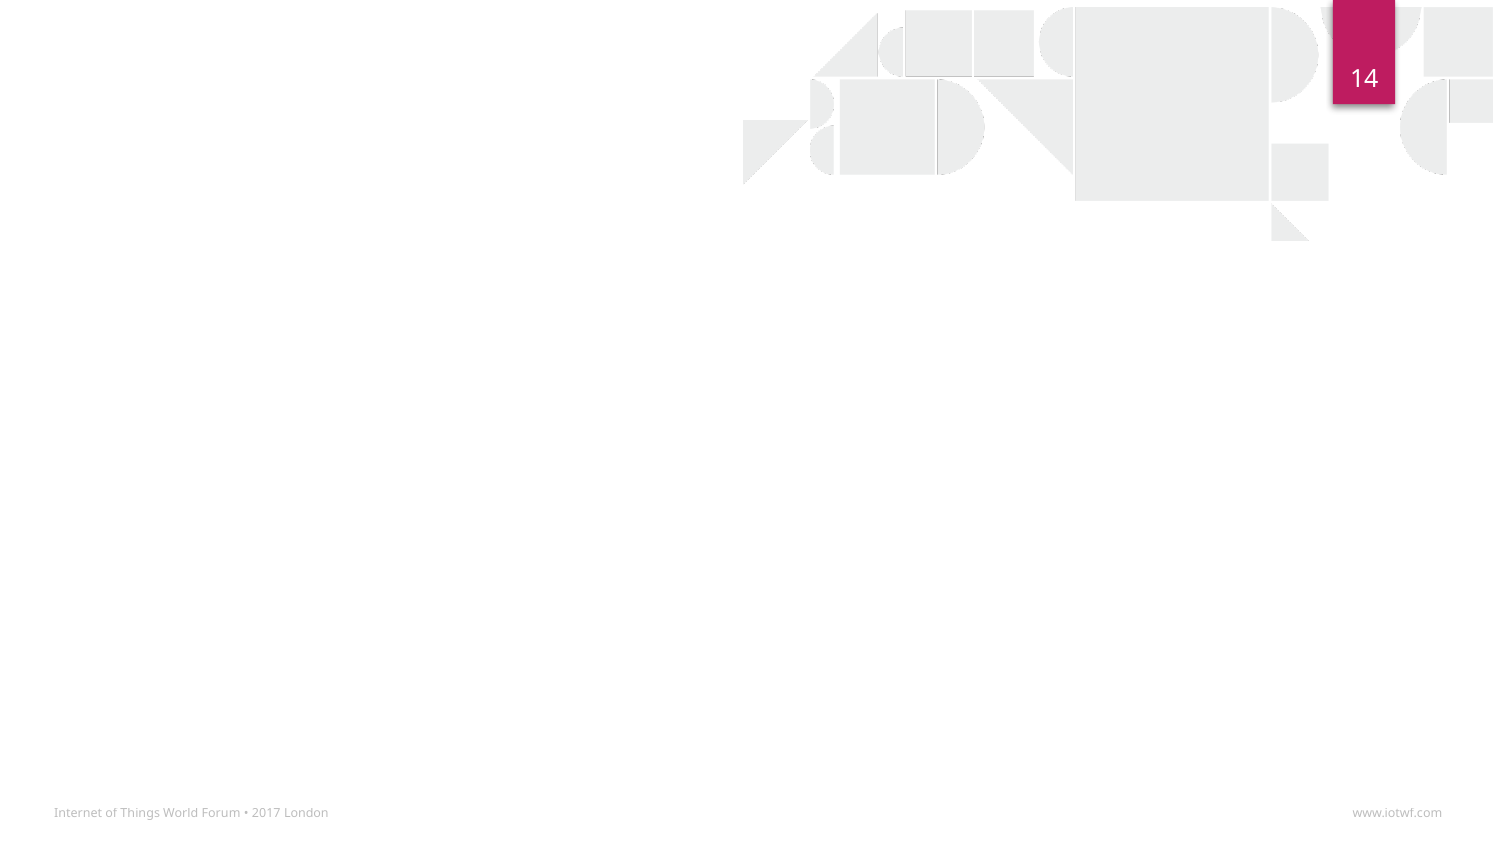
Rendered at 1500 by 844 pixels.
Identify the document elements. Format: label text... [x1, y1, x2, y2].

picture [743, 7, 1495, 241]
slide_number 14 [1312, 9, 1416, 105]
